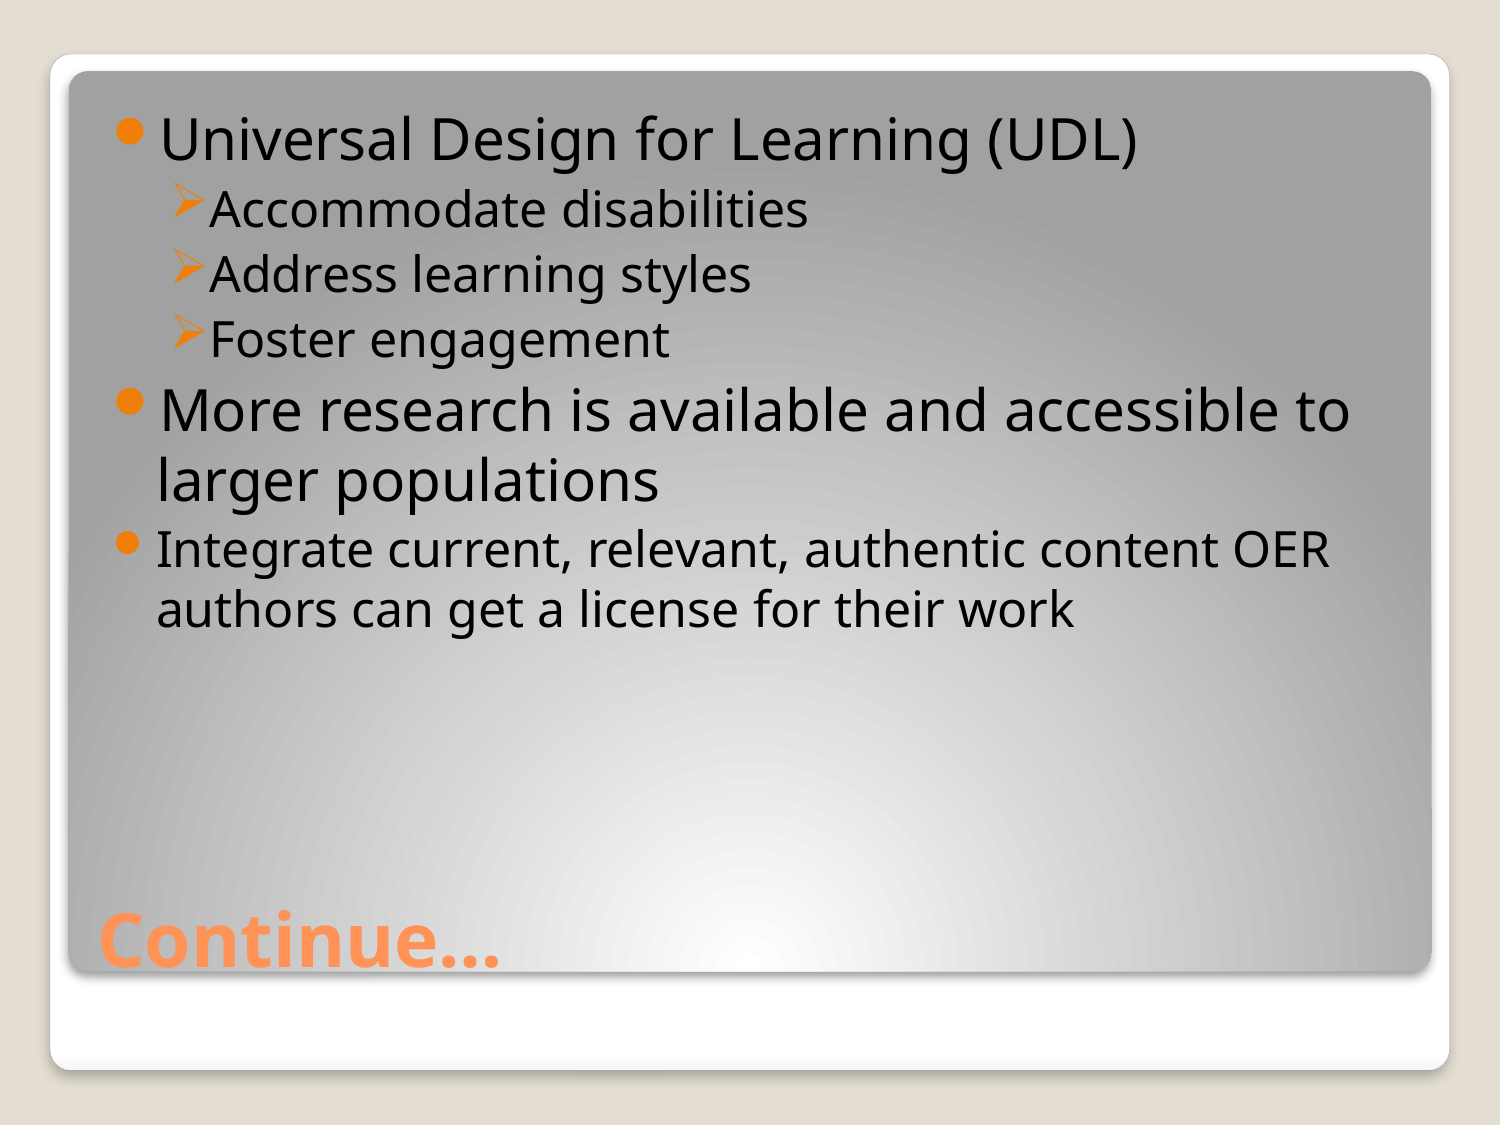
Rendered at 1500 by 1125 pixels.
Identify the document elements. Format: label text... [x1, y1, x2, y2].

title Continue… [82, 817, 1425, 990]
list Universal Design for Learning (UDL) Accommodate disabilities Address learning styles Foster engagement More research is available and accessible to larger populations Integrate current, relevant, authentic content OER authors can get a license for their work [82, 86, 1425, 774]
